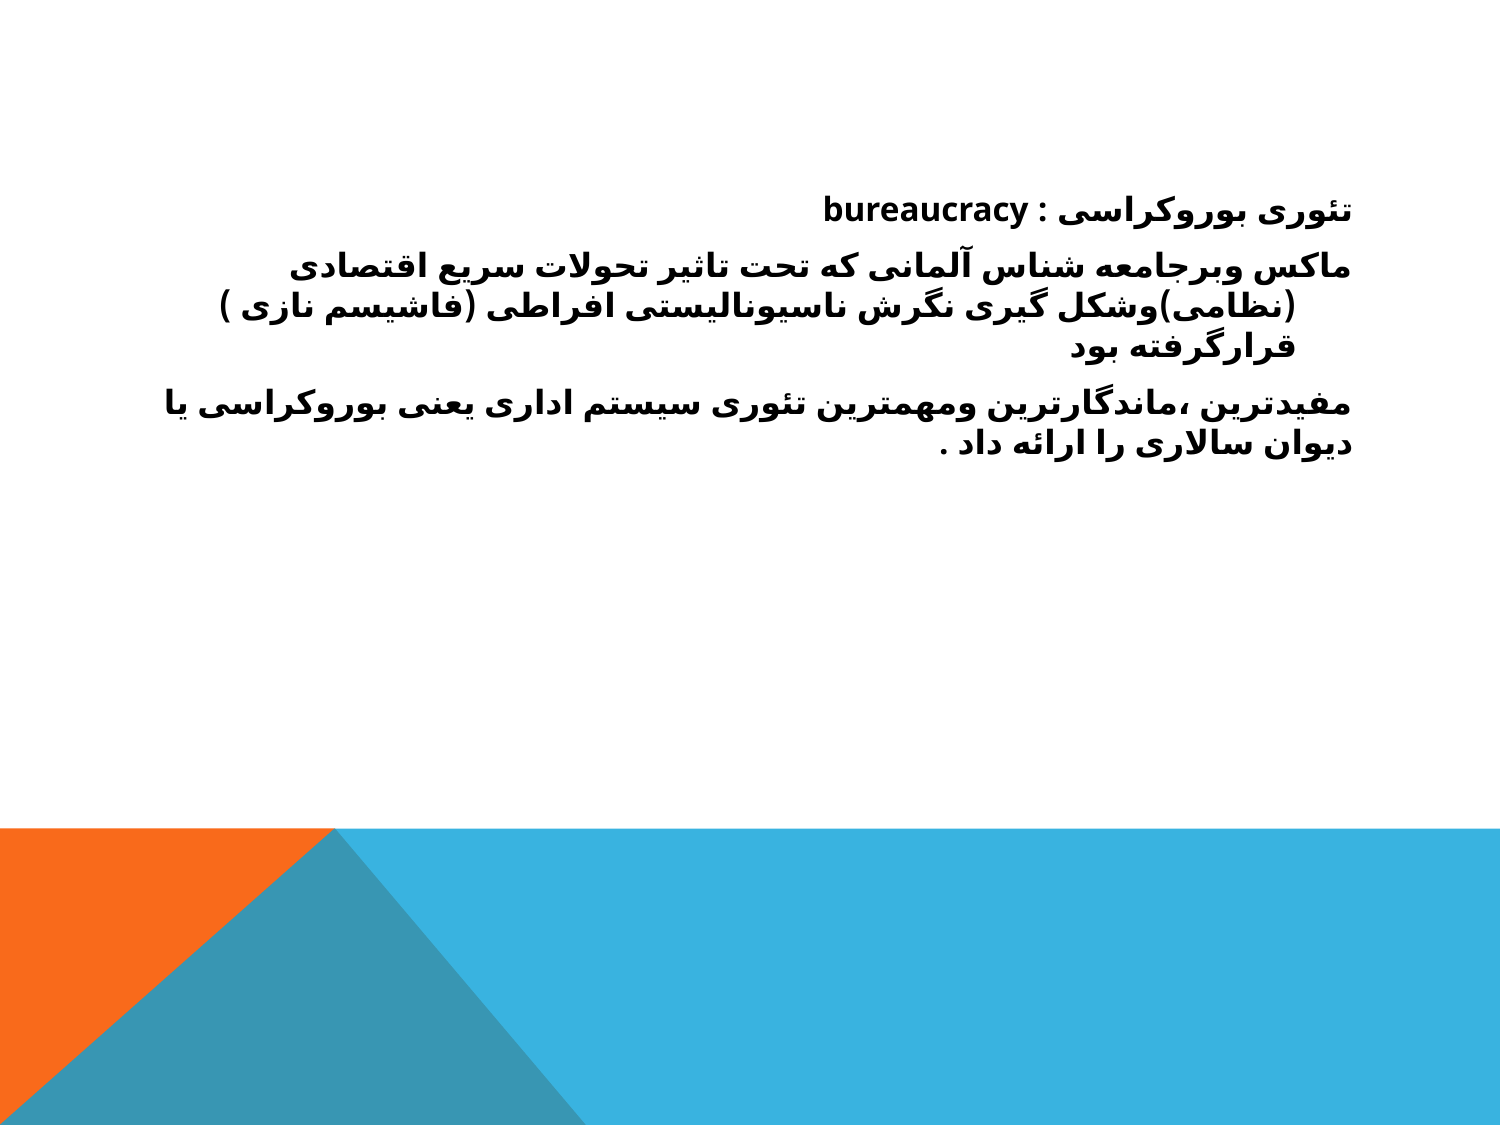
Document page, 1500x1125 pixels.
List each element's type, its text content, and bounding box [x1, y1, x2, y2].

list تئوری بوروکراسی : bureaucracy ماکس وبرجامعه شناس آلمانی که تحت تاثیر تحولات سریع اقتصادی (نظامی)وشکل گیری نگرش ناسیونالیستی افراطی (فاشیسم نازی ) قرارگرفته بود مفیدترین ،ماندگارترین ومهمترین تئوری سیستم اداری یعنی بوروکراسی یا دیوان سالاری را ارائه داد . [135, 180, 1369, 768]
